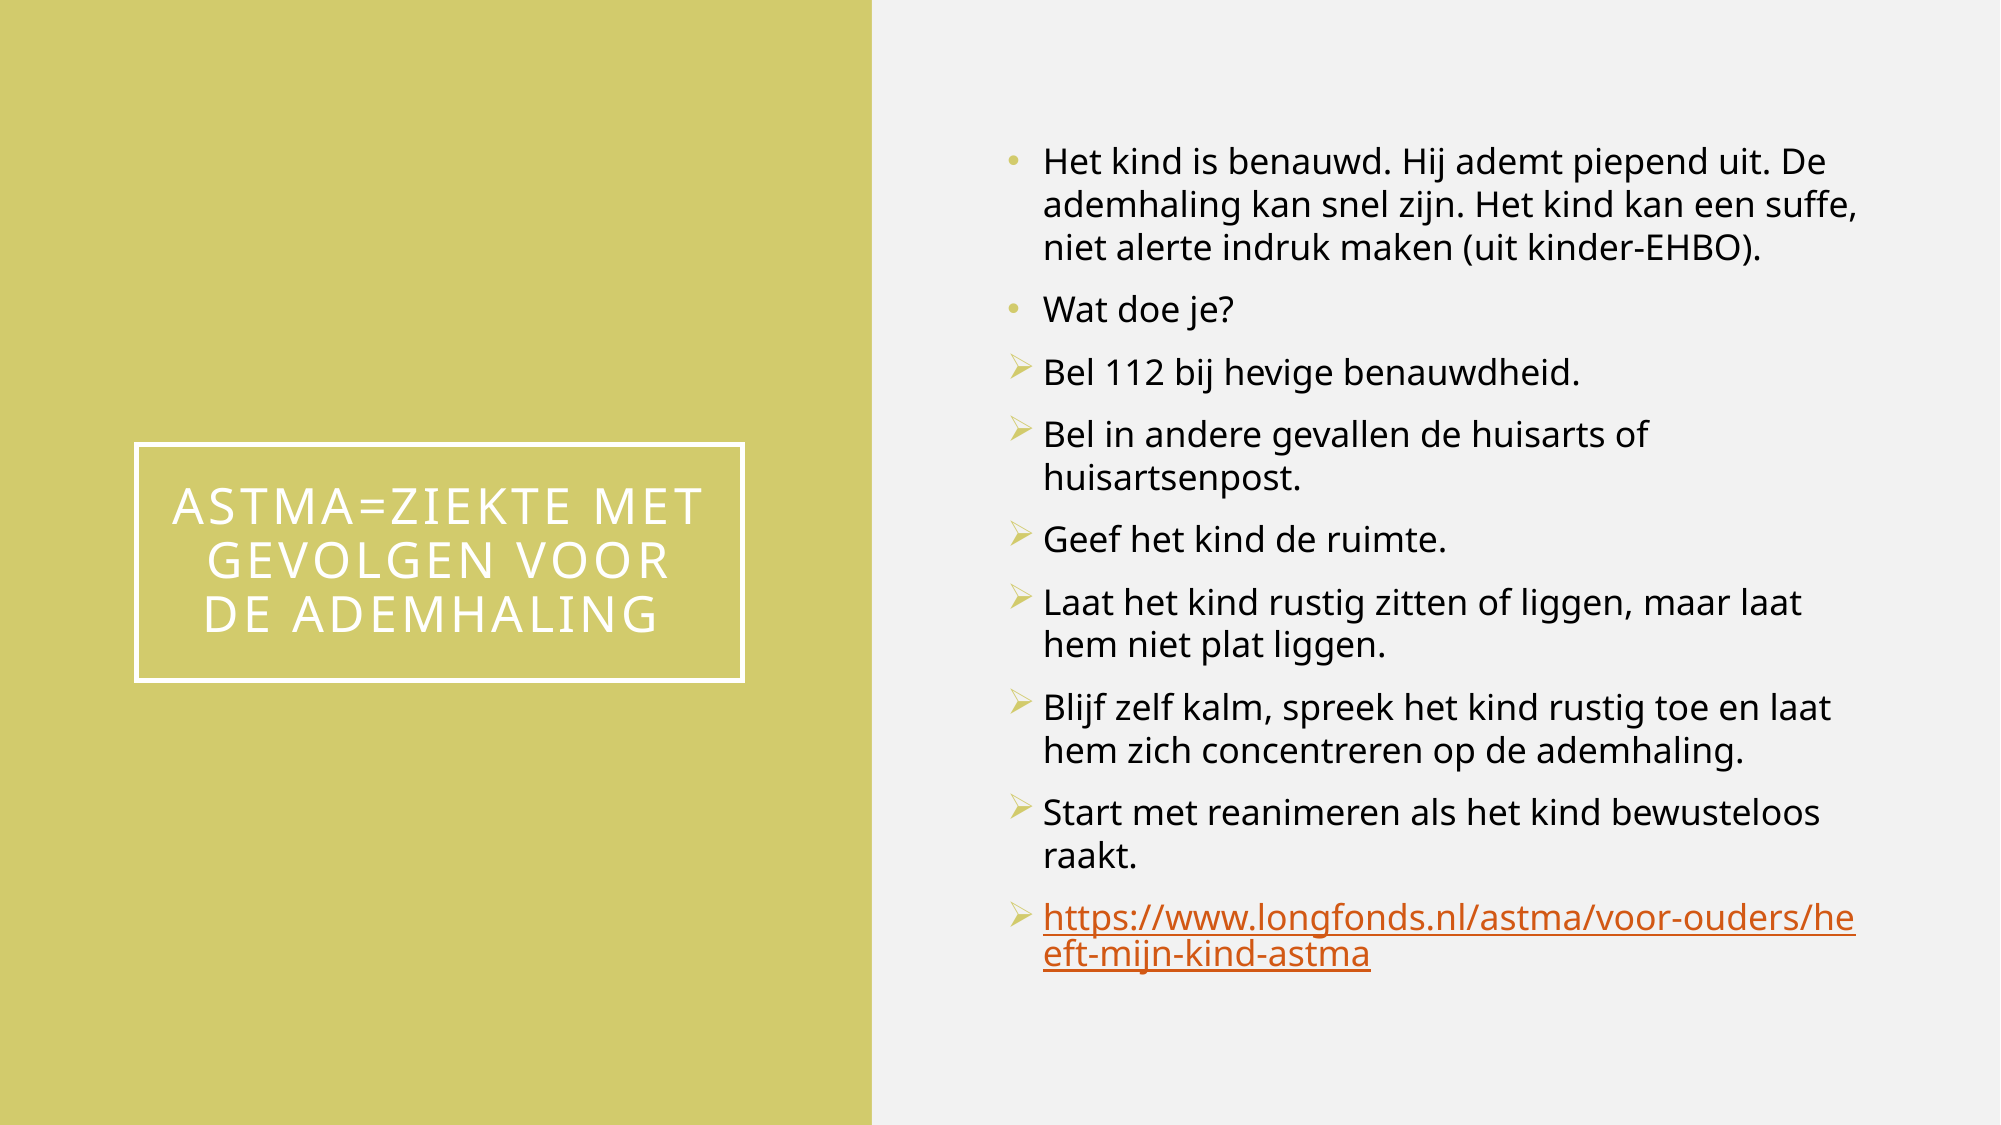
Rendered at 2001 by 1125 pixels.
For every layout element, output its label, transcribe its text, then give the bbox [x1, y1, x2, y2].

list Het kind is benauwd. Hij ademt piepend uit. De ademhaling kan snel zijn. Het kind kan een suffe, niet alerte indruk maken (uit kinder-EHBO). Wat doe je? Bel 112 bij hevige benauwdheid. Bel in andere gevallen de huisarts of huisartsenpost. Geef het kind de ruimte. Laat het kind rustig zitten of liggen, maar laat hem niet plat liggen. Blijf zelf kalm, spreek het kind rustig toe en laat hem zich concentreren op de ademhaling. Start met reanimeren als het kind bewusteloos raakt. https://www.longfonds.nl/astma/voor-ouders/heeft-mijn-kind-astma [992, 131, 1880, 994]
title Astma=ziekte met gevolgen voor de ademhaling [134, 442, 745, 683]
text_box [871, 0, 2000, 1125]
